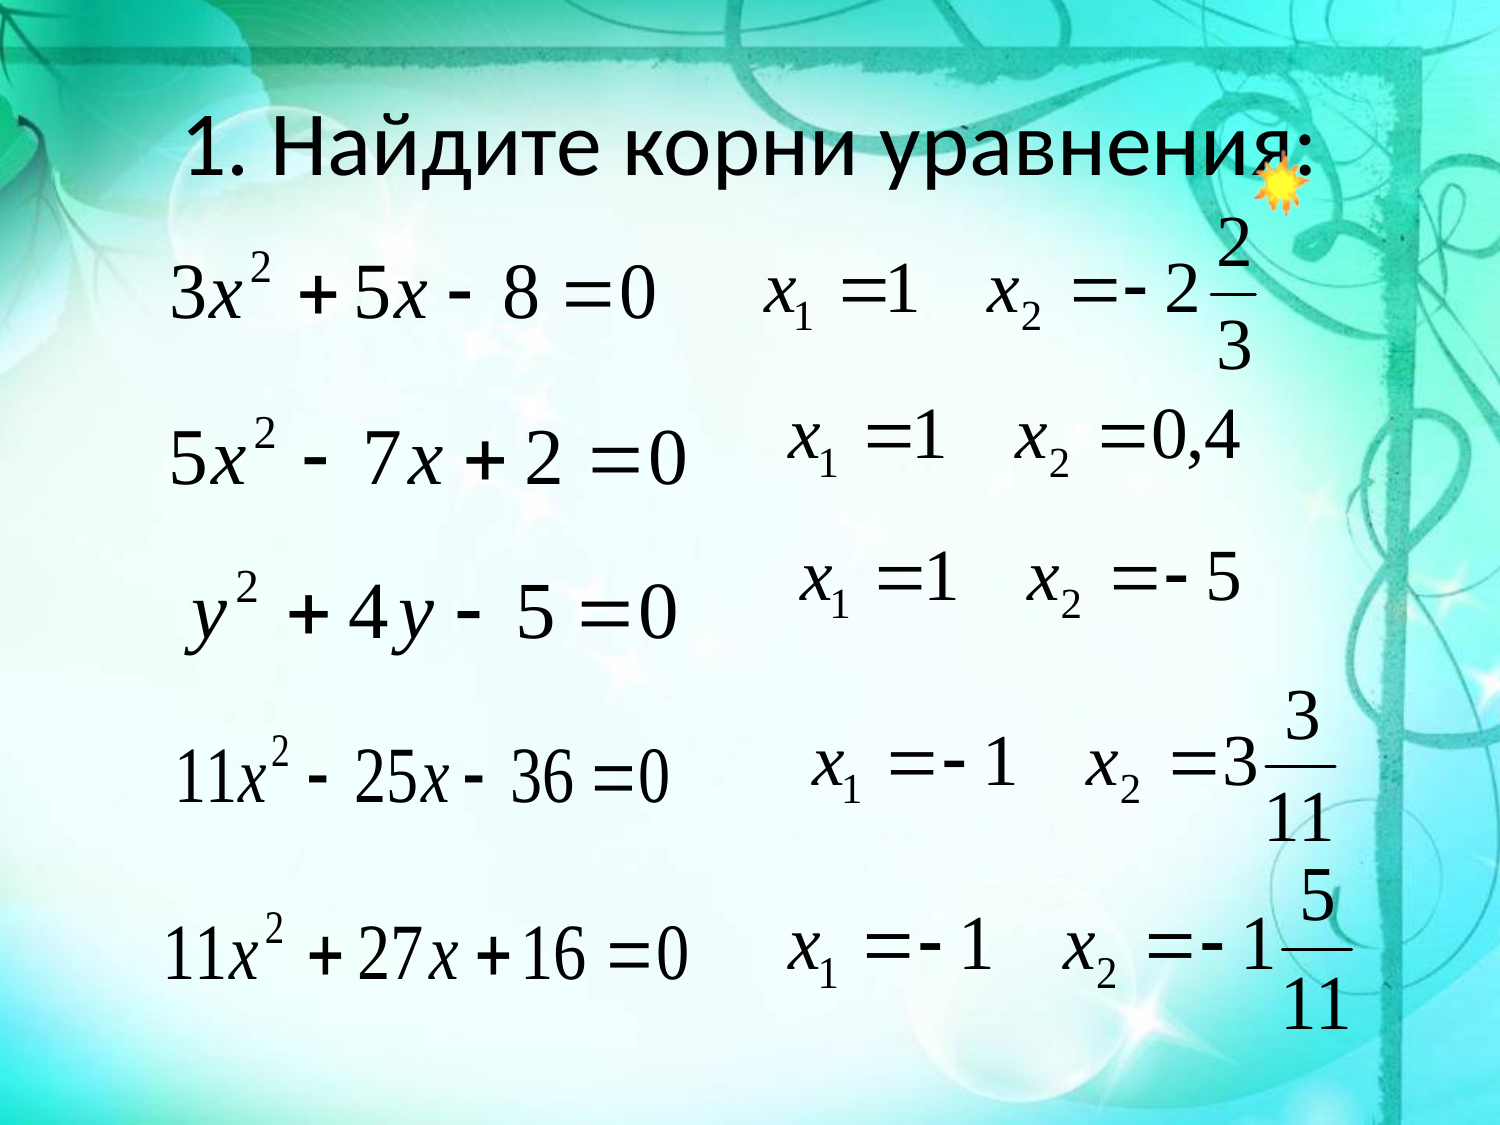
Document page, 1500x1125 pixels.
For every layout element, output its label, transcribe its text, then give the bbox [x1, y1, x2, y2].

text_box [170, 550, 692, 673]
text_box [785, 526, 1251, 632]
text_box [749, 196, 1270, 386]
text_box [159, 231, 668, 339]
title 1. Найдите корни уравнения: [74, 44, 1426, 233]
picture [0, 1, 1500, 1125]
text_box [796, 668, 1348, 859]
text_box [170, 715, 680, 823]
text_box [159, 892, 703, 1000]
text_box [773, 845, 1367, 1048]
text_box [159, 396, 704, 505]
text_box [773, 385, 1257, 490]
